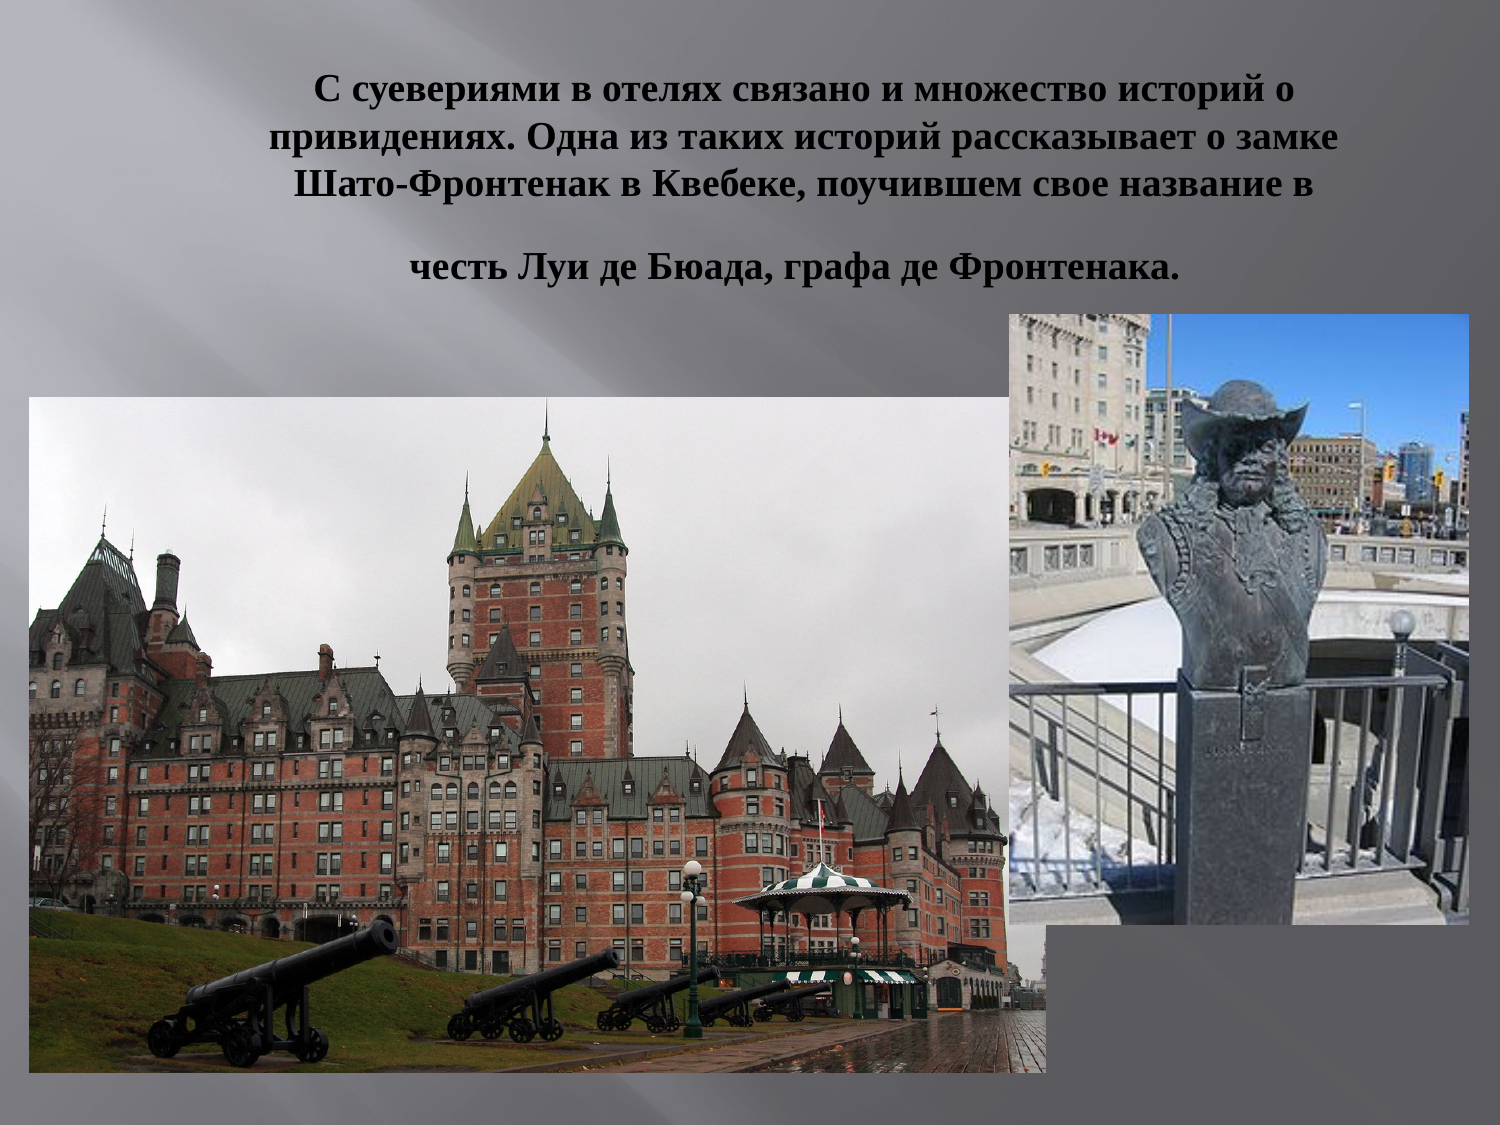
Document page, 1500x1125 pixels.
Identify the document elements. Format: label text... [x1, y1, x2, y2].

title С суевериями в отелях связано и множество историй о привидениях. Одна из таких историй рассказывает о замке Шато-Фронтенак в Квебеке, поучившем свое название в честь Луи де Бюада, графа де Фронтенака. [230, 54, 1381, 303]
picture [29, 314, 1469, 1073]
